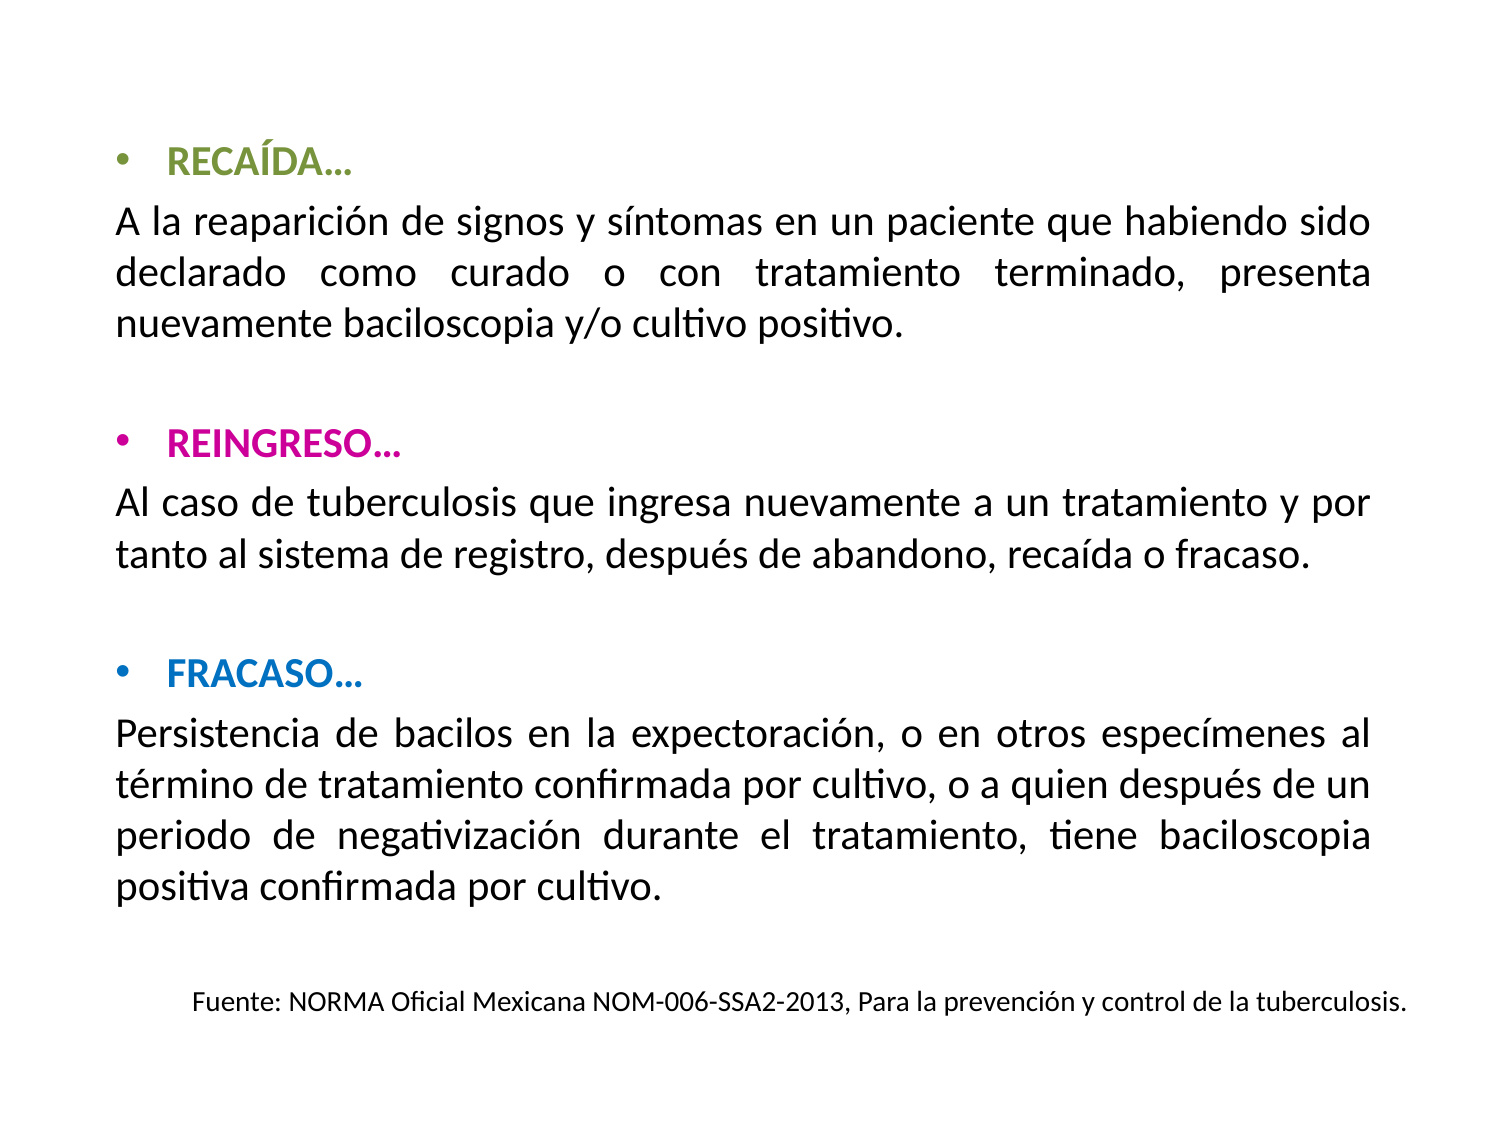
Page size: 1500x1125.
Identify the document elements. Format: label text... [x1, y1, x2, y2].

list RECAÍDA… A la reaparición de signos y síntomas en un paciente que habiendo sido declarado como curado o con tratamiento terminado, presenta nuevamente baciloscopia y/o cultivo positivo. REINGRESO… Al caso de tuberculosis que ingresa nuevamente a un tratamiento y por tanto al sistema de registro, después de abandono, recaída o fracaso. FRACASO… Persistencia de bacilos en la expectoración, o en otros especímenes al término de tratamiento confirmada por cultivo, o a quien después de un periodo de negativización durante el tratamiento, tiene baciloscopia positiva confirmada por cultivo. [100, 125, 1388, 917]
text_box Fuente: NORMA Oficial Mexicana NOM-006-SSA2-2013, Para la prevención y control de la tuberculosis. [171, 974, 1424, 1070]
